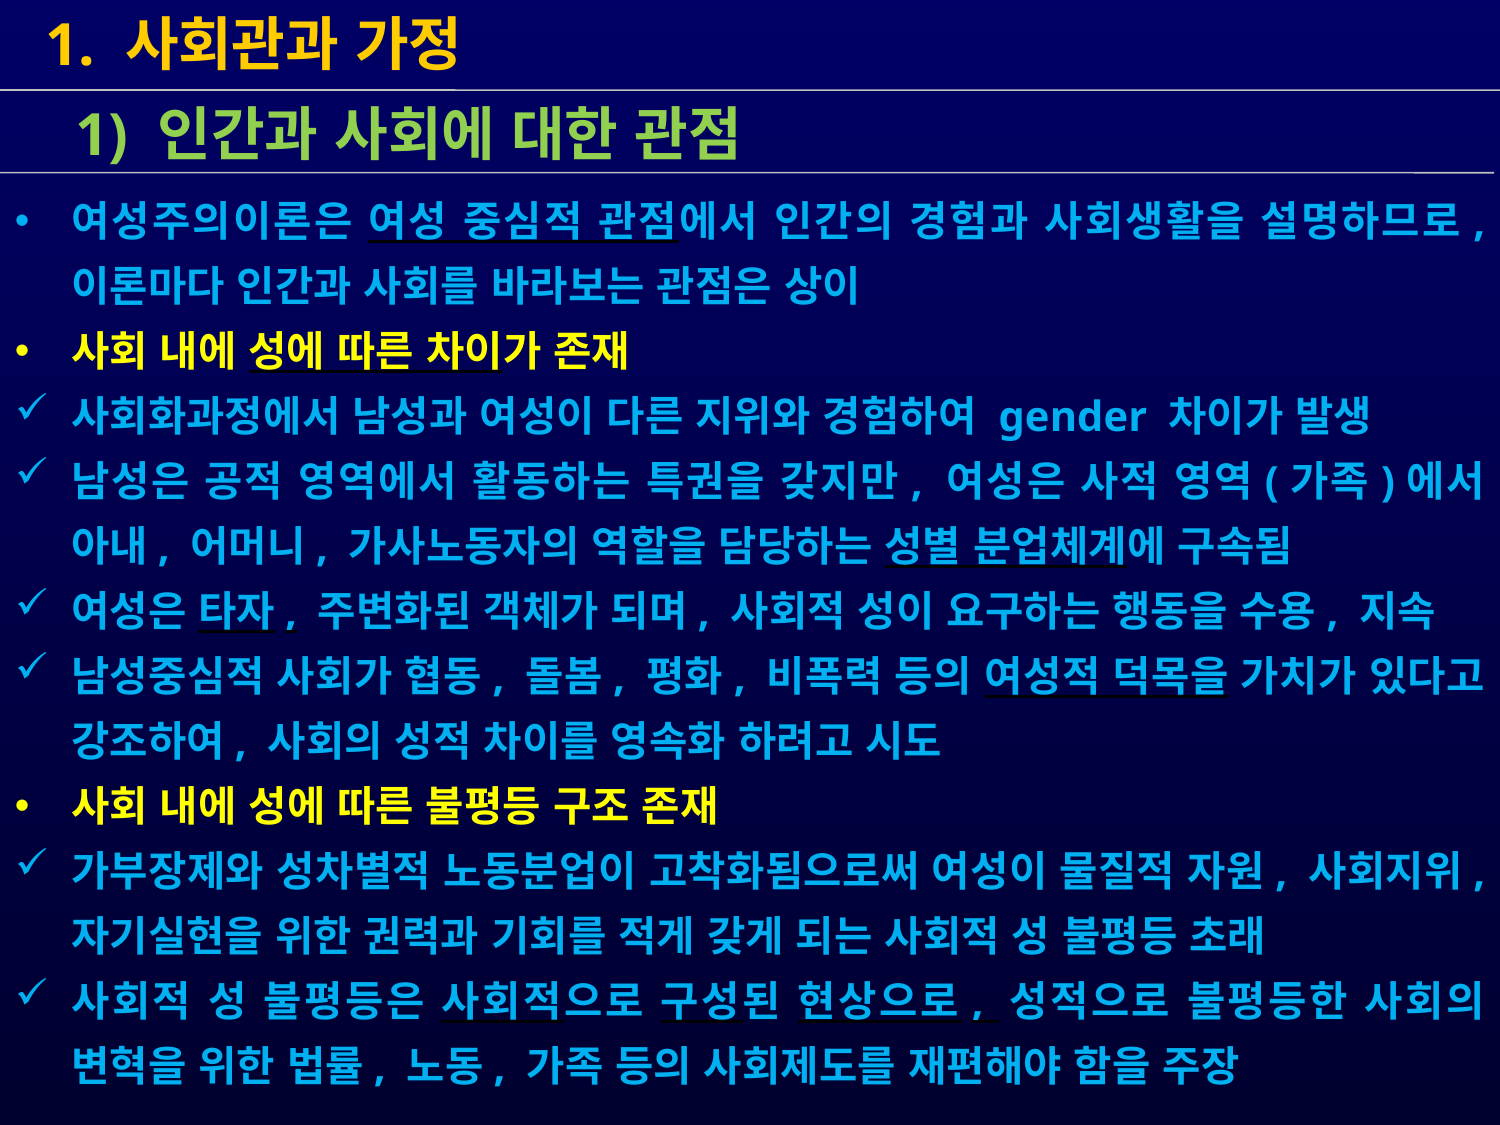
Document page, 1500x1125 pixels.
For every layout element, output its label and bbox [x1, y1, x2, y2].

text_box [0, 0, 1500, 1098]
